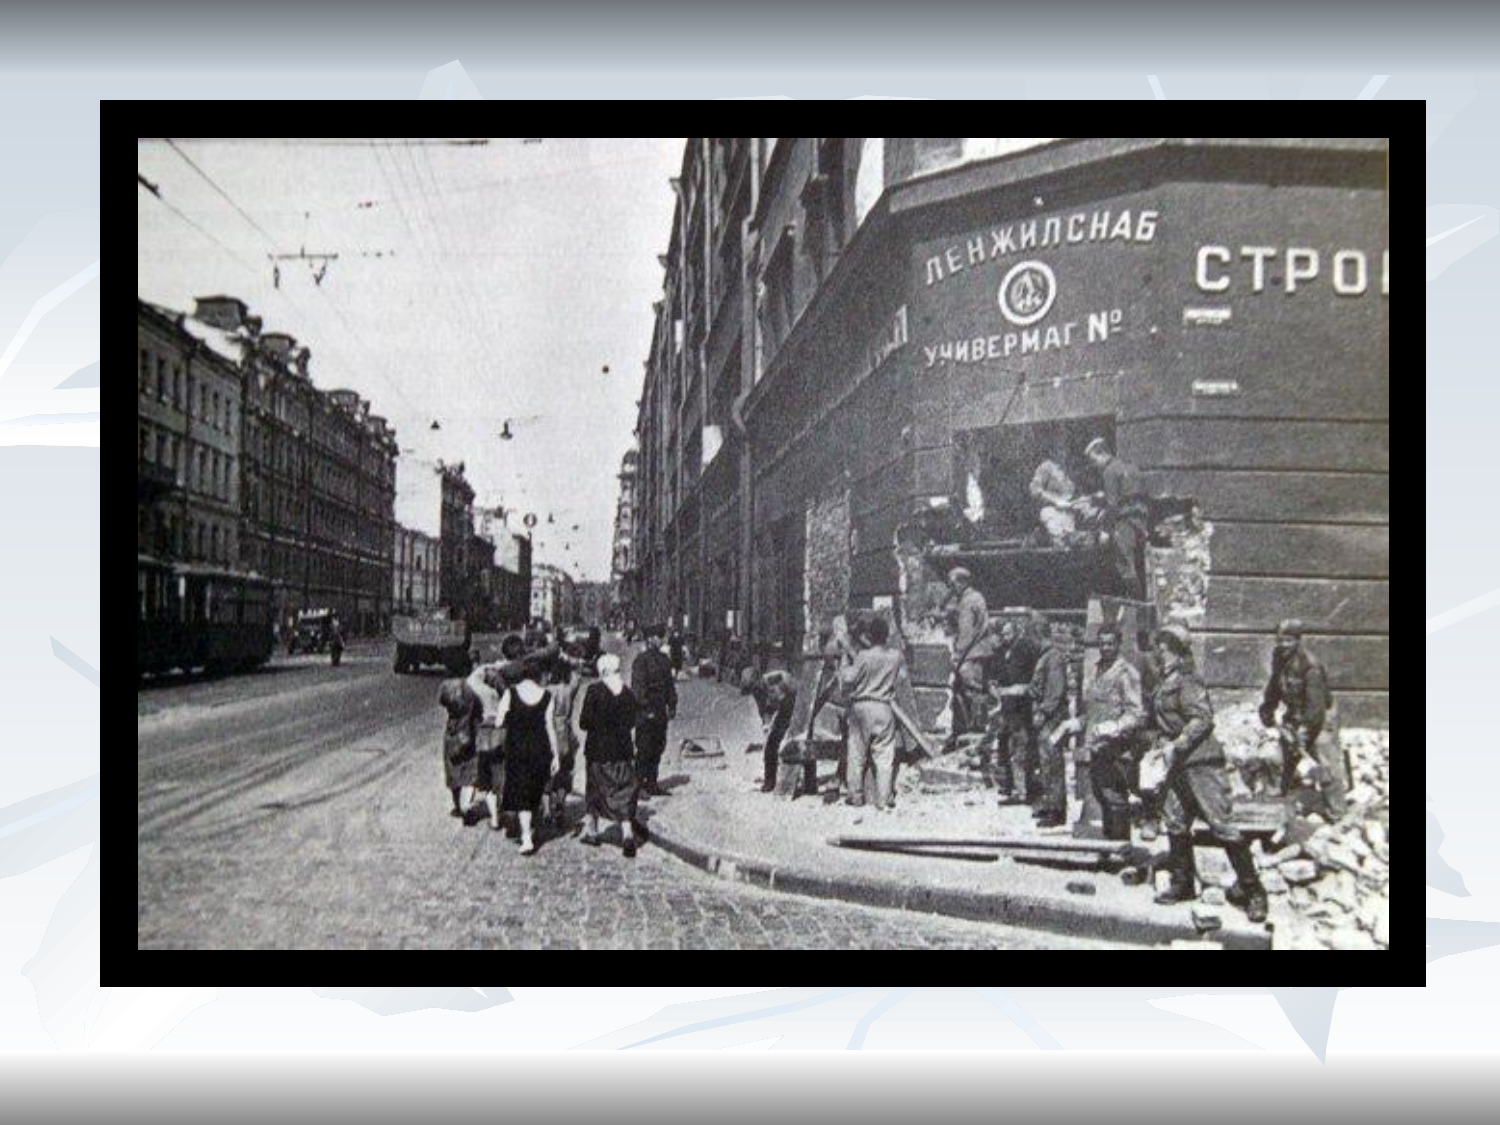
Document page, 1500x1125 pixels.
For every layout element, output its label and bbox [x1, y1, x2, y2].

picture [137, 137, 1390, 951]
